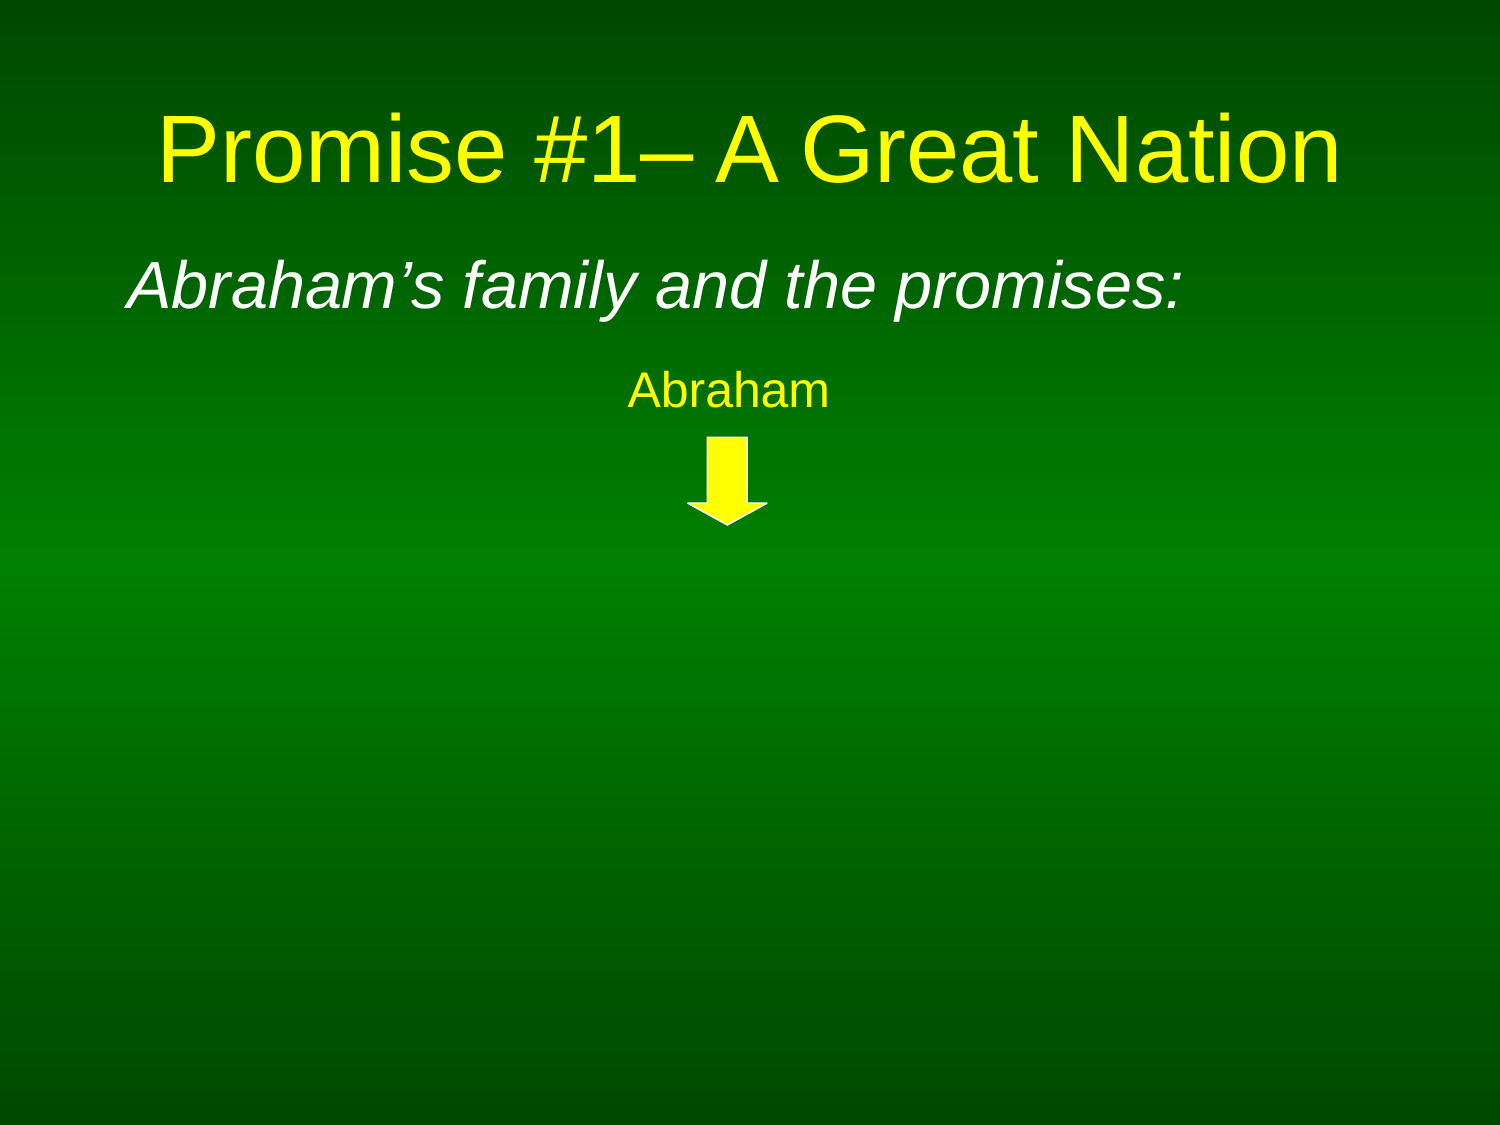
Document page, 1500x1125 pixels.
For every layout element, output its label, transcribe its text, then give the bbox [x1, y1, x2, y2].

title Promise #1– A Great Nation [37, 50, 1463, 238]
text_box [687, 437, 768, 525]
text_box Abraham [612, 349, 846, 425]
list Abraham’s family and the promises: [112, 249, 1388, 338]
